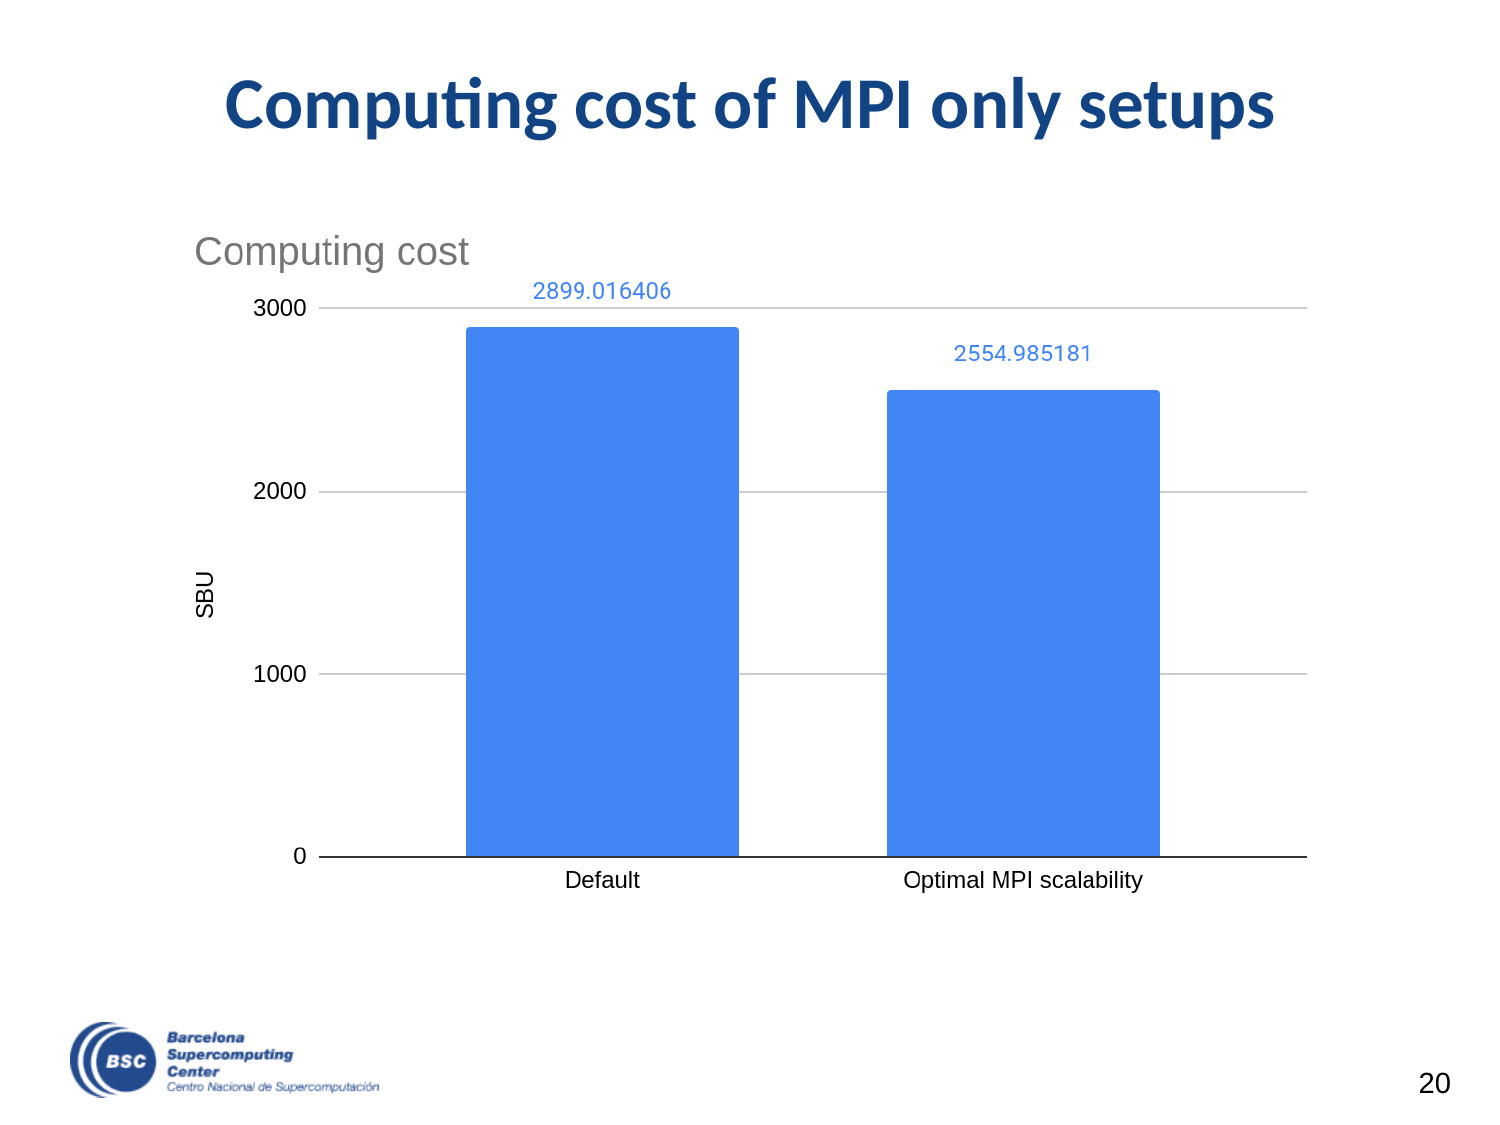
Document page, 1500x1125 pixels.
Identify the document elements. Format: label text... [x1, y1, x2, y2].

slide_number ‹#› [1403, 1038, 1494, 1125]
picture [156, 195, 1343, 929]
title Computing cost of MPI only setups [76, 35, 1427, 174]
picture [70, 1022, 379, 1098]
